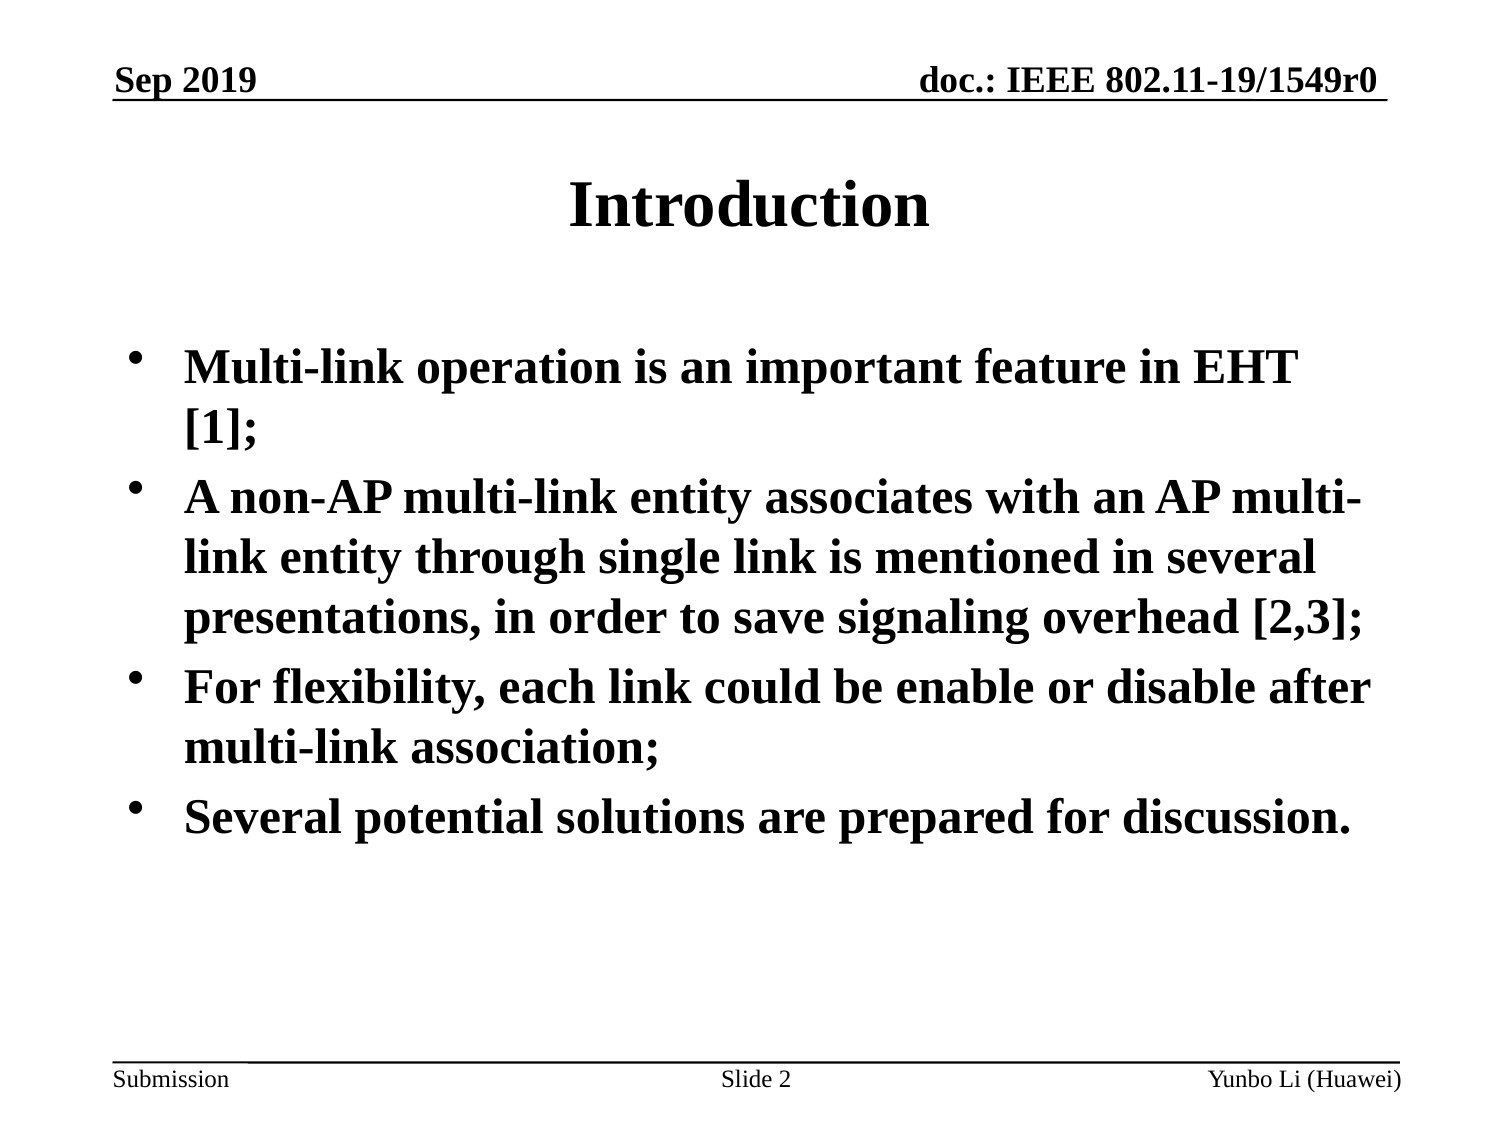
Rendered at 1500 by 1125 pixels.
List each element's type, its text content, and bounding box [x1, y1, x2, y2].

slide_number Slide 2 [712, 1061, 800, 1093]
list Multi-link operation is an important feature in EHT [1]; A non-AP multi-link entity associates with an AP multi-link entity through single link is mentioned in several presentations, in order to save signaling overhead [2,3]; For flexibility, each link could be enable or disable after multi-link association; Several potential solutions are prepared for discussion. [112, 326, 1388, 1063]
title Introduction [112, 112, 1388, 288]
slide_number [114, 54, 259, 101]
footer Yunbo Li (Huawei) [1204, 1061, 1402, 1093]
